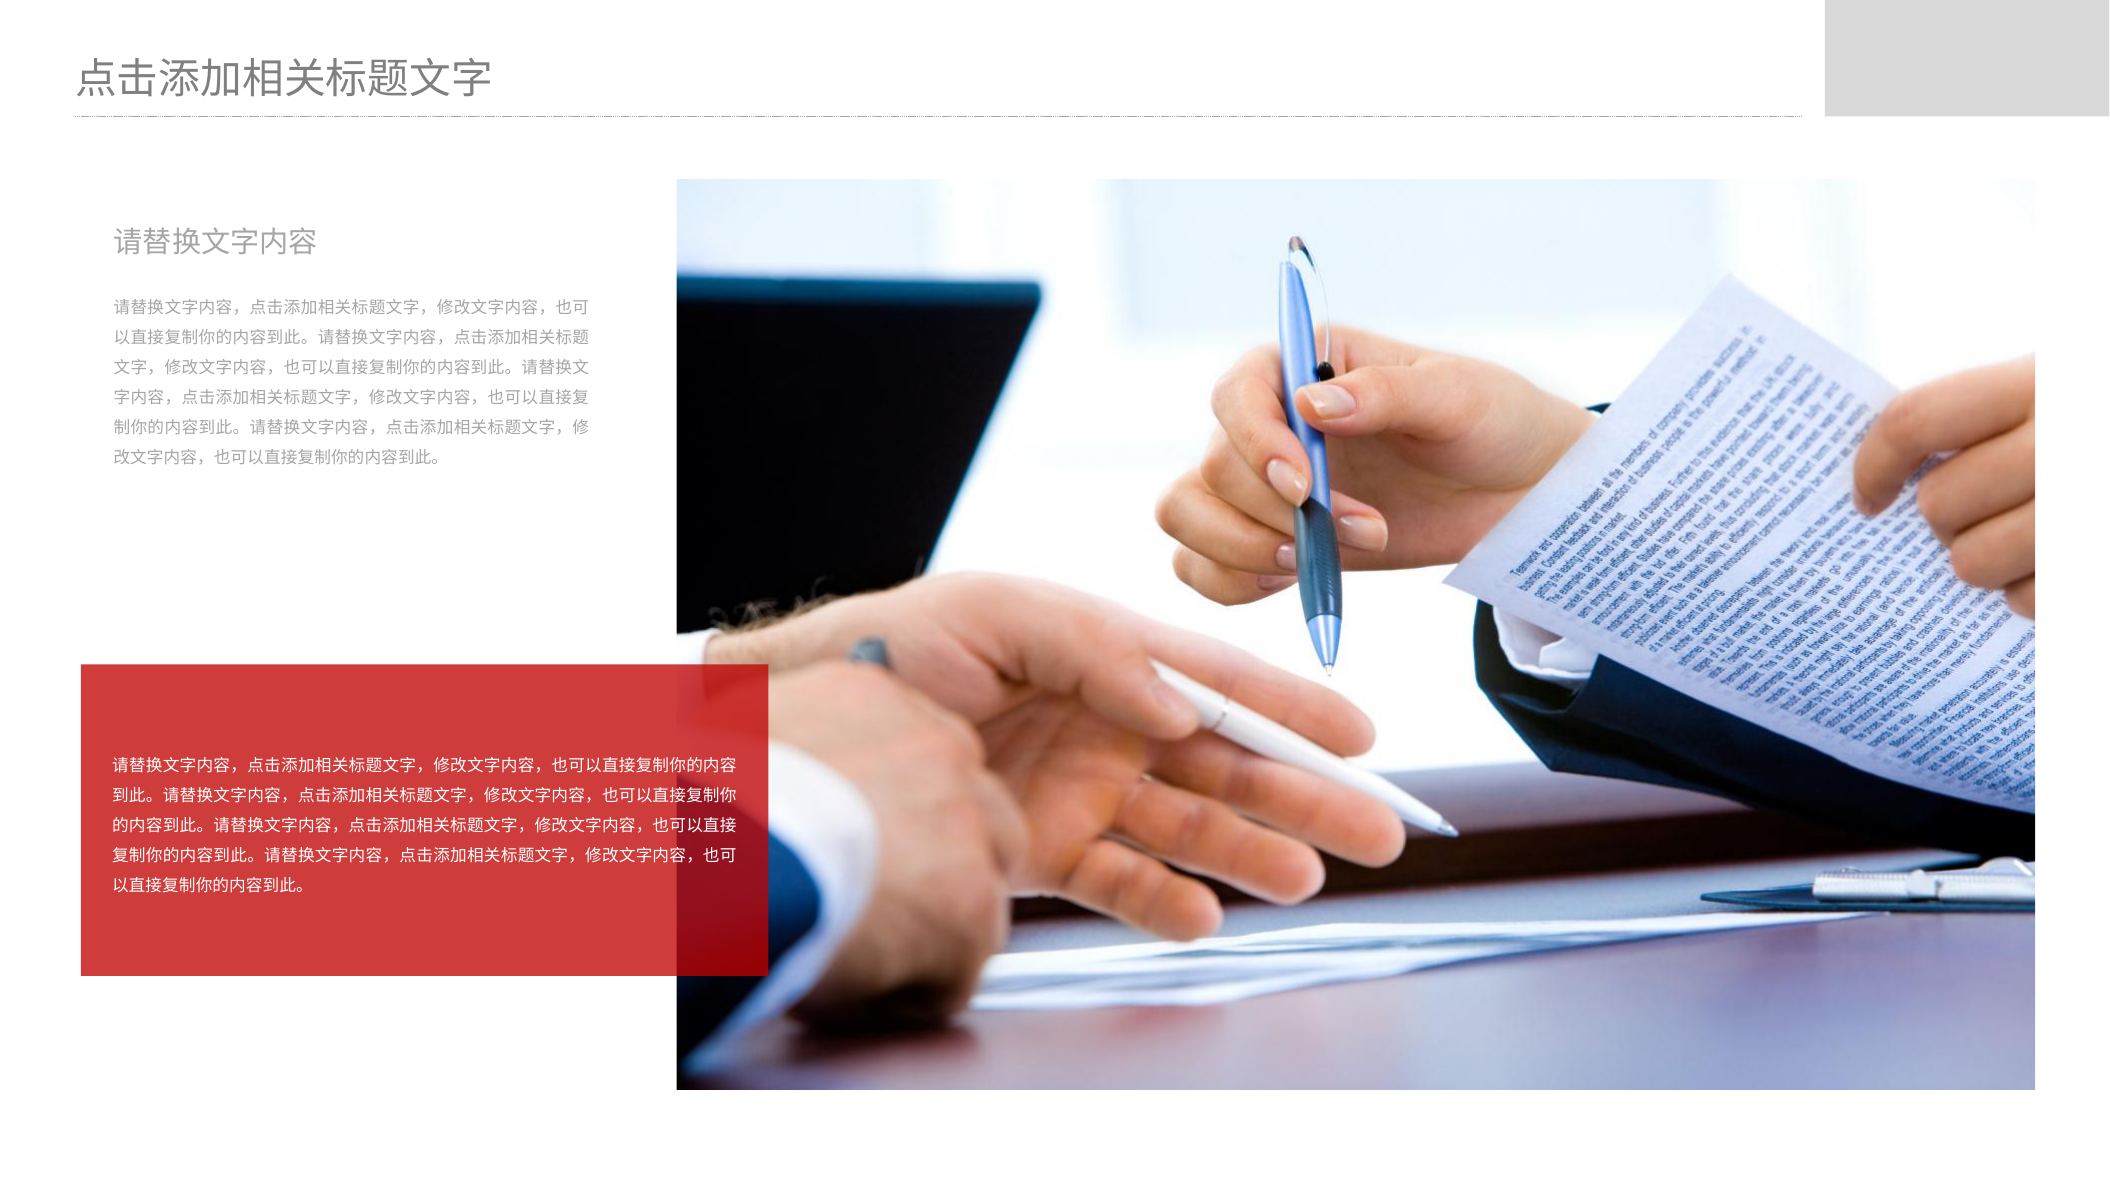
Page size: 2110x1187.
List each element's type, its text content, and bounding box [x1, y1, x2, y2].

text_box 请替换文字内容 [97, 215, 403, 274]
text_box 请替换文字内容，点击添加相关标题文字，修改文字内容，也可以直接复制你的内容到此。请替换文字内容，点击添加相关标题文字，修改文字内容，也可以直接复制你的内容到此。请替换文字内容，点击添加相关标题文字，修改文字内容，也可以直接复制你的内容到此。请替换文字内容，点击添加相关标题文字，修改文字内容，也可以直接复制你的内容到此。 [97, 279, 606, 523]
text_box 点击添加相关标题文字 [59, 44, 563, 107]
text_box 请替换文字内容，点击添加相关标题文字，修改文字内容，也可以直接复制你的内容到此。请替换文字内容，点击添加相关标题文字，修改文字内容，也可以直接复制你的内容到此。请替换文字内容，点击添加相关标题文字，修改文字内容，也可以直接复制你的内容到此。请替换文字内容，点击添加相关标题文字，修改文字内容，也可以直接复制你的内容到此。 [80, 664, 769, 976]
text_box [676, 179, 2036, 1090]
